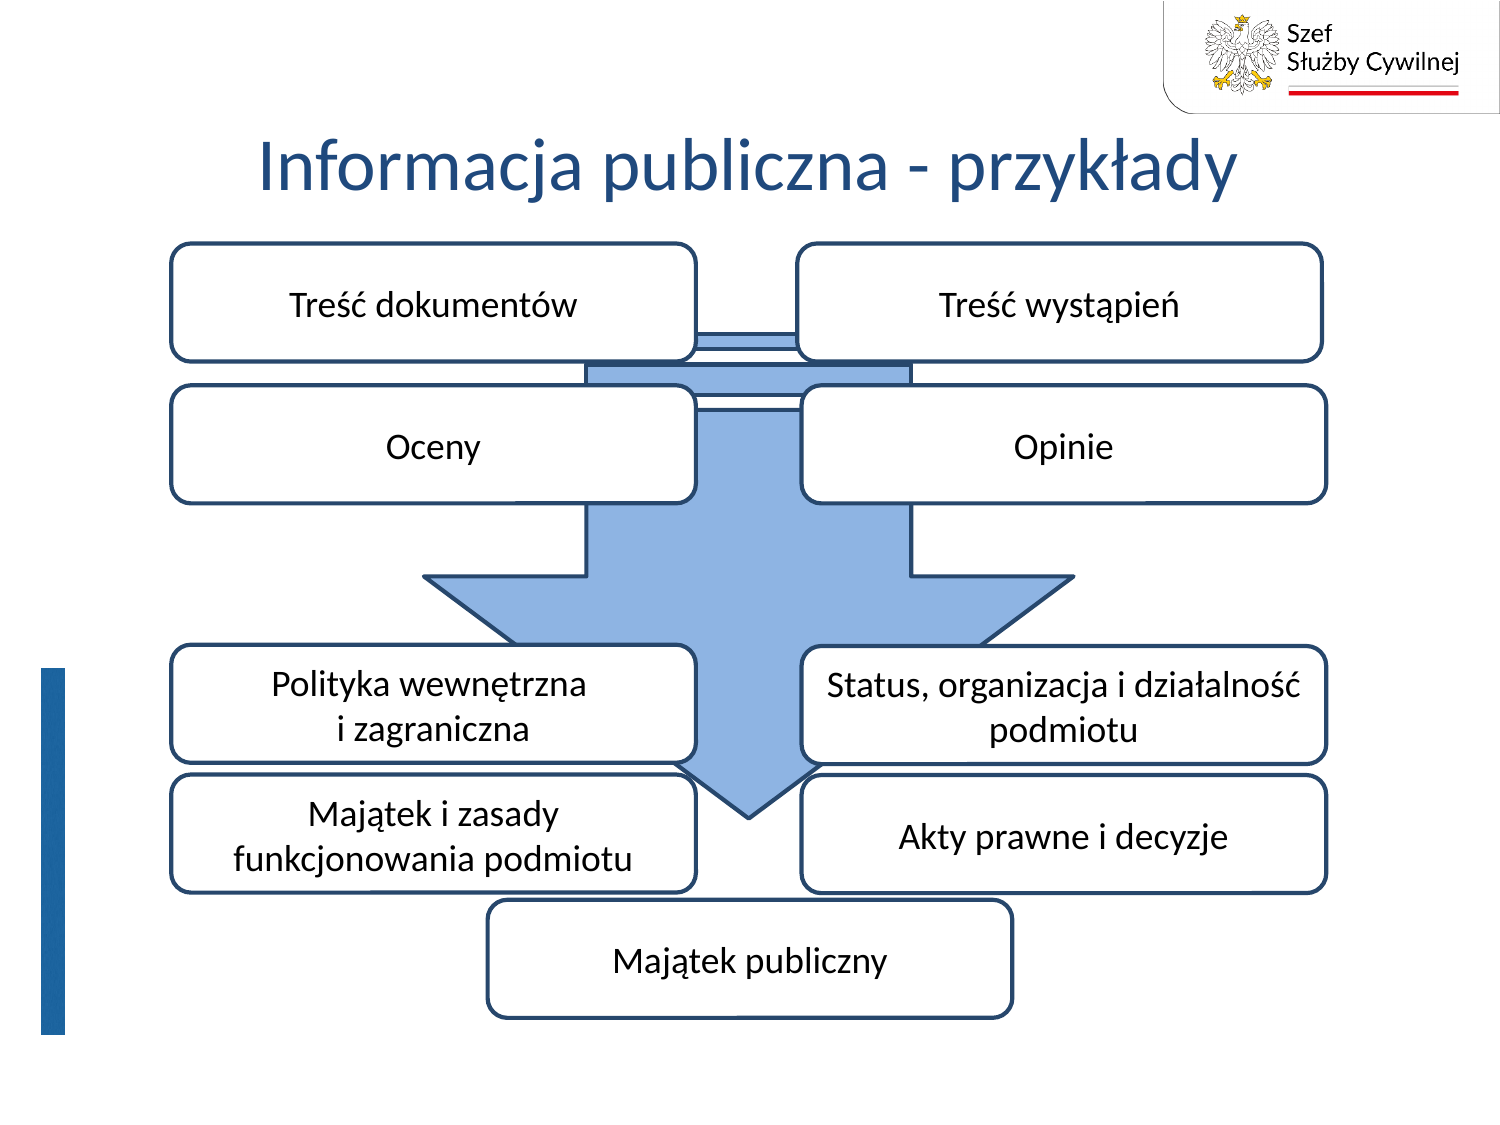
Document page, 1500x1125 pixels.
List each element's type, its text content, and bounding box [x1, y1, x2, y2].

text_box Majątek publiczny [485, 897, 1015, 1020]
picture [41, 668, 65, 1035]
text_box [584, 362, 913, 397]
text_box Opinie [799, 383, 1329, 506]
text_box [421, 407, 1076, 821]
text_box Akty prawne i decyzje [799, 772, 1329, 896]
text_box Oceny [169, 383, 699, 506]
title Informacja publiczna - przykłady [99, 108, 1399, 233]
picture [1163, 0, 1500, 114]
text_box Treść dokumentów [169, 241, 699, 364]
text_box Status, organizacja i działalność podmiotu [799, 643, 1329, 767]
text_box Majątek i zasady funkcjonowania podmiotu [169, 772, 699, 895]
text_box [697, 332, 796, 351]
text_box Treść wystąpień [795, 241, 1325, 364]
text_box Polityka wewnętrzna i zagraniczna [169, 642, 699, 765]
